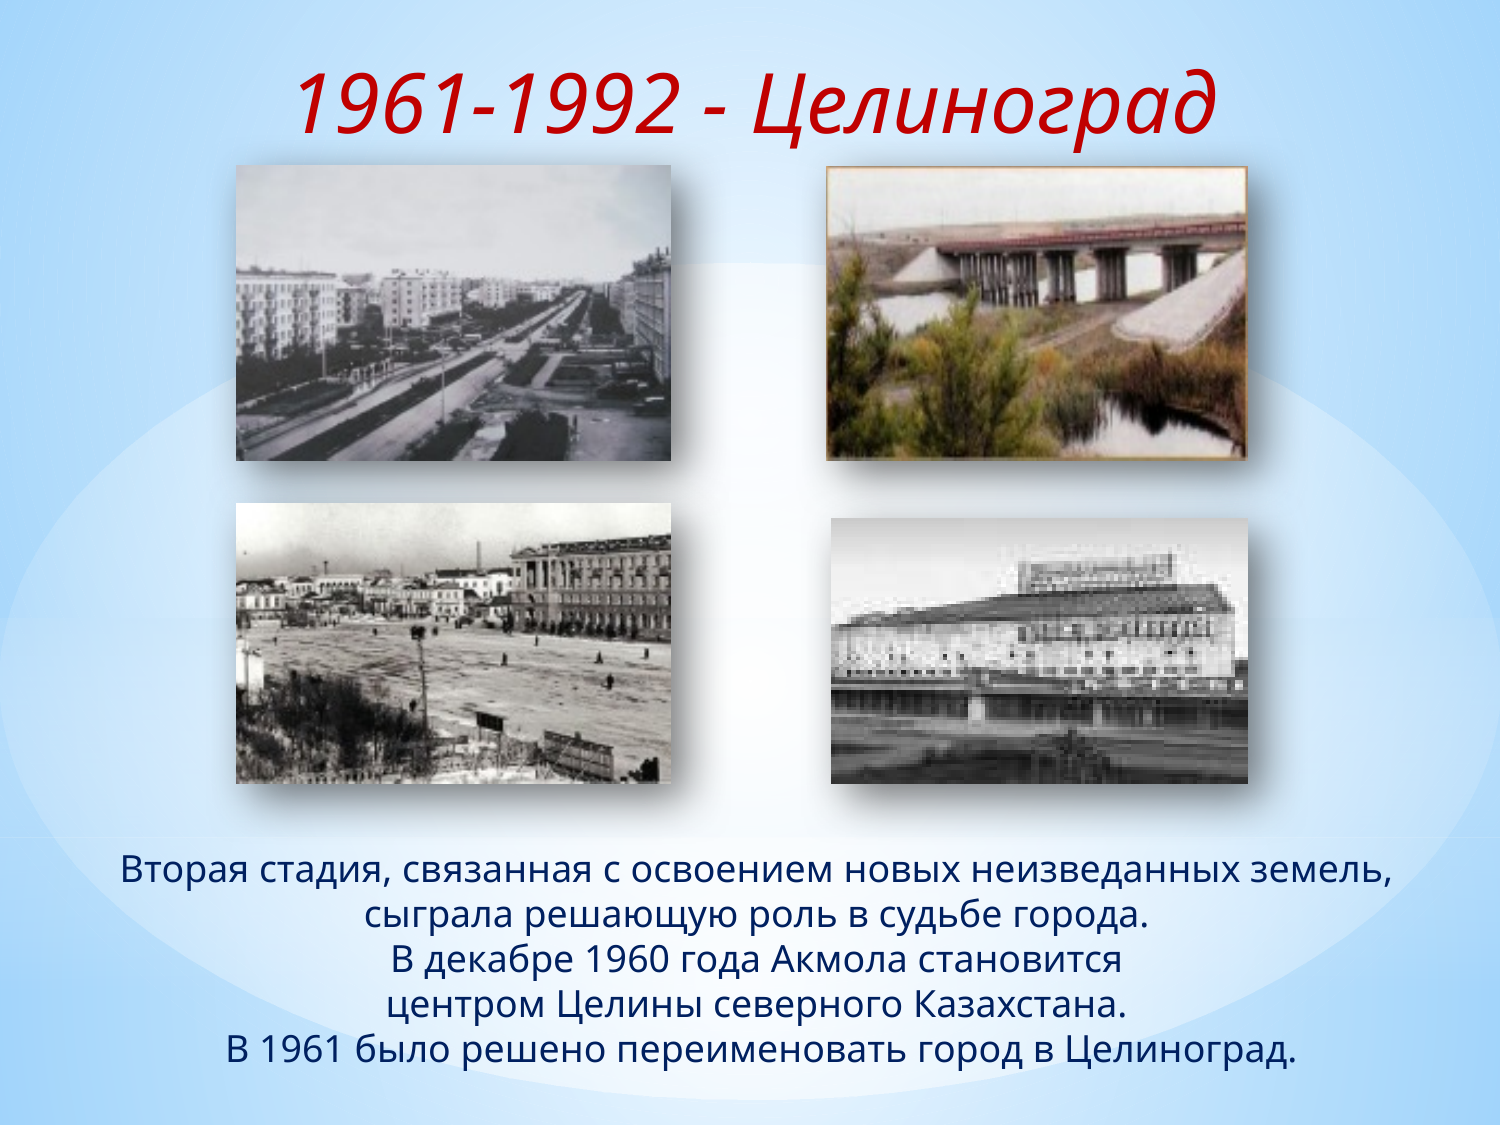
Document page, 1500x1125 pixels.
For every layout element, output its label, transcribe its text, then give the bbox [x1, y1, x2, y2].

text_box 1961-1992 - Целиноград [274, 42, 1234, 158]
picture [825, 166, 1248, 461]
picture [235, 503, 671, 784]
text_box Вторая стадия, связанная с освоением новых неизведанных земель, сыграла решающую роль в судьбе города. В декабре 1960 года Акмола становится центром Целины северного Казахстана. В 1961 было решено переименовать город в Целиноград. [104, 837, 1419, 1122]
picture [235, 164, 671, 461]
picture [831, 518, 1248, 785]
